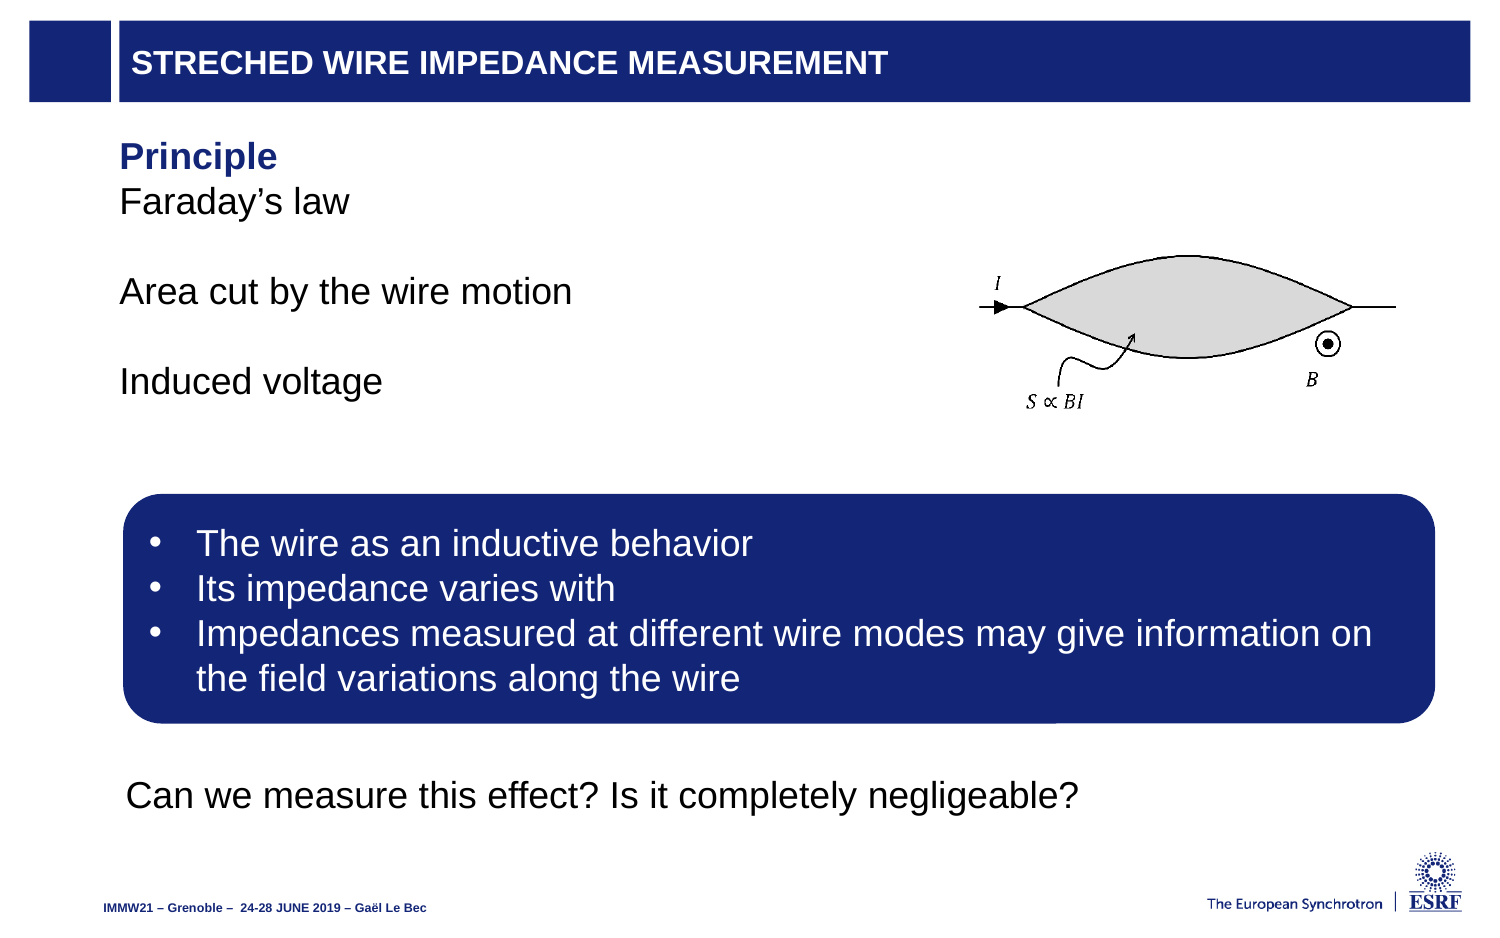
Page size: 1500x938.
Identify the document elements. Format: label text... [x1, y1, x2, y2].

picture [962, 243, 1409, 419]
footer IMMW21 – Grenoble – 24-28 JUNE 2019 – Gaël Le Bec [103, 886, 1108, 916]
text_box Can we measure this effect? Is it completely negligeable? [110, 763, 1095, 824]
title Streched wire impedance Measurement [119, 20, 1471, 103]
picture [1175, 831, 1500, 938]
